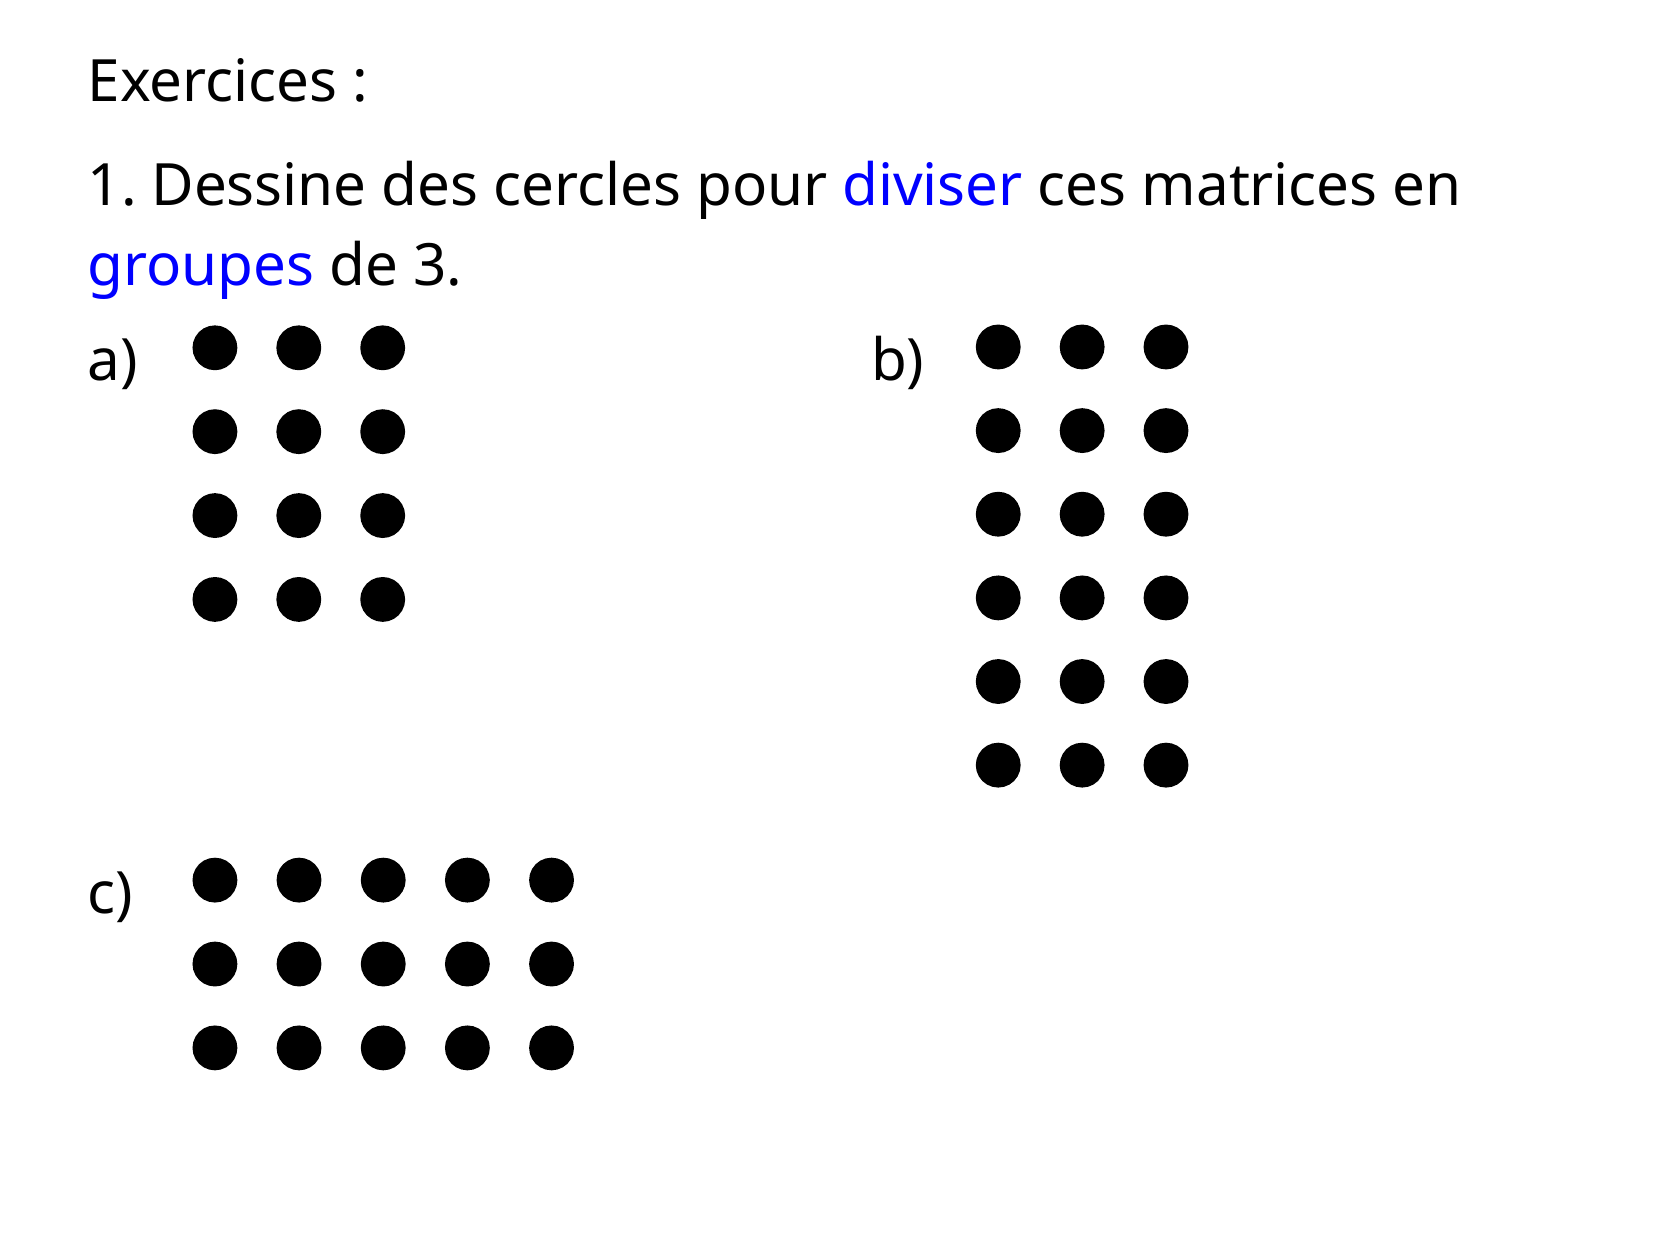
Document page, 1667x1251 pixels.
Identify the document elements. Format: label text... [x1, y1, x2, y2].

text_box Exercices : 1. Dessine des cercles pour diviser ces matrices en groupes de 3. [72, 25, 1667, 305]
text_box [72, 314, 402, 619]
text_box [72, 847, 571, 1068]
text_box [856, 314, 1186, 785]
